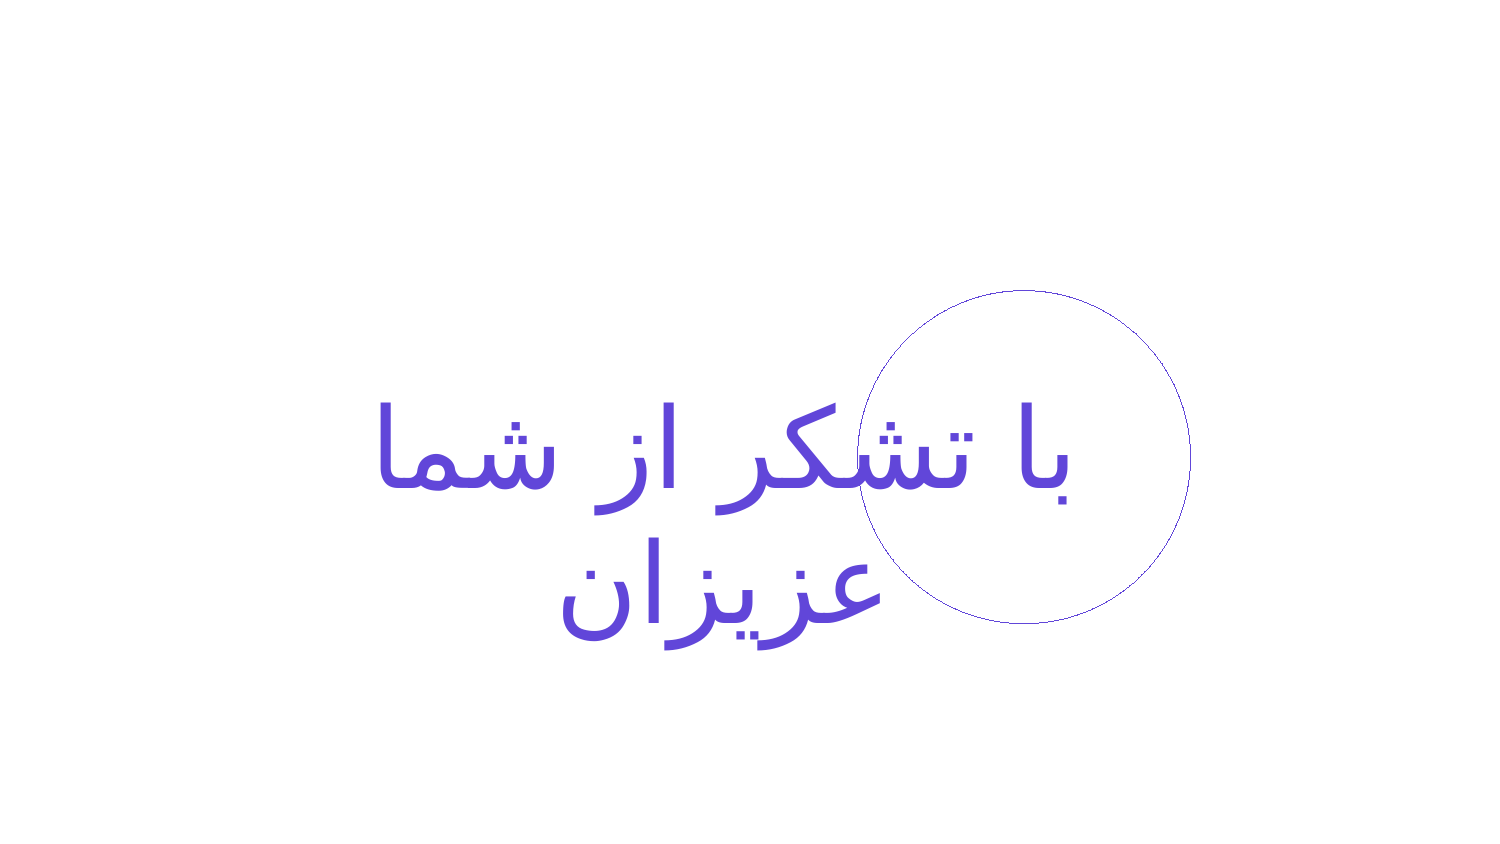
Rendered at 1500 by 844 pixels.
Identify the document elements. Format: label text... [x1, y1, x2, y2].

text_box [882, 290, 1166, 369]
text_box با تشکر از شما عزیزان [220, 369, 1229, 654]
